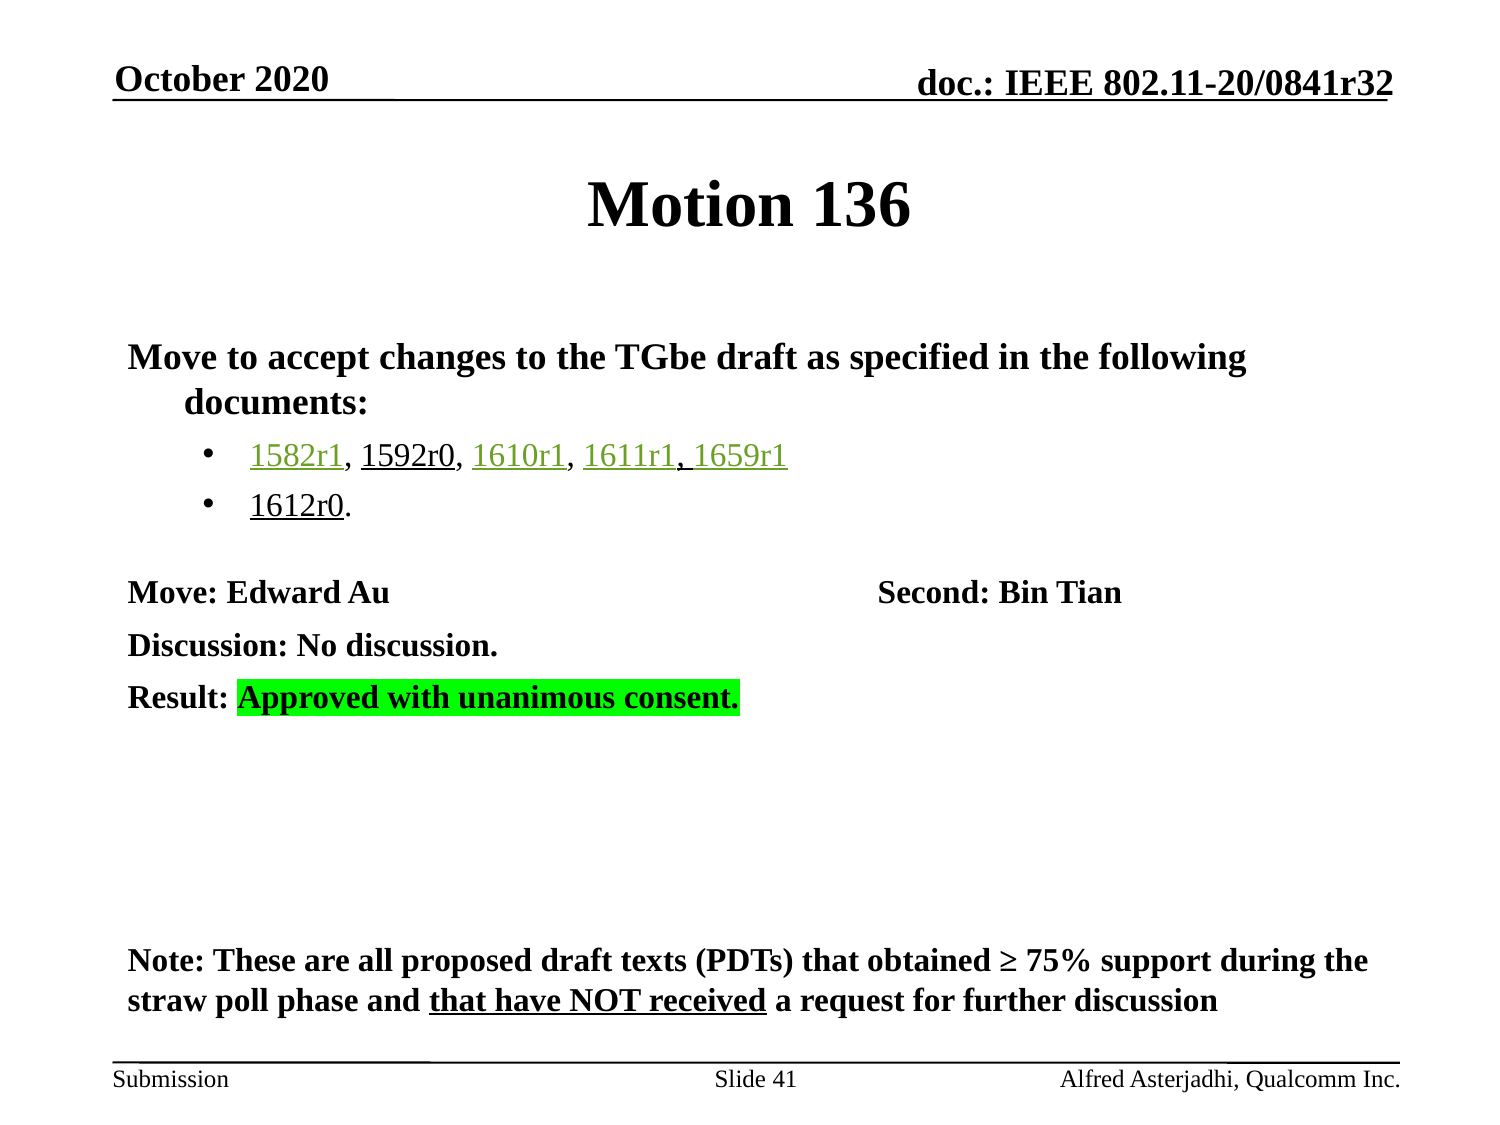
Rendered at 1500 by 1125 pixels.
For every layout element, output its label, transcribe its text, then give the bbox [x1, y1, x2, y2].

footer Alfred Asterjadhi, Qualcomm Inc. [878, 1061, 1402, 1093]
title Motion 136 [112, 112, 1388, 288]
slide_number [114, 54, 423, 100]
list Move to accept changes to the TGbe draft as specified in the following documents: 1582r1, 1592r0, 1610r1, 1611r1, 1659r1 1612r0. Move: Edward Au Second: Bin Tian Discussion: No discussion. Result: Approved with unanimous consent. Note: These are all proposed draft texts (PDTs) that obtained ≥ 75% support during the straw poll phase and that have NOT received a request for further discussion [112, 324, 1388, 1063]
slide_number Slide 41 [712, 1061, 800, 1123]
